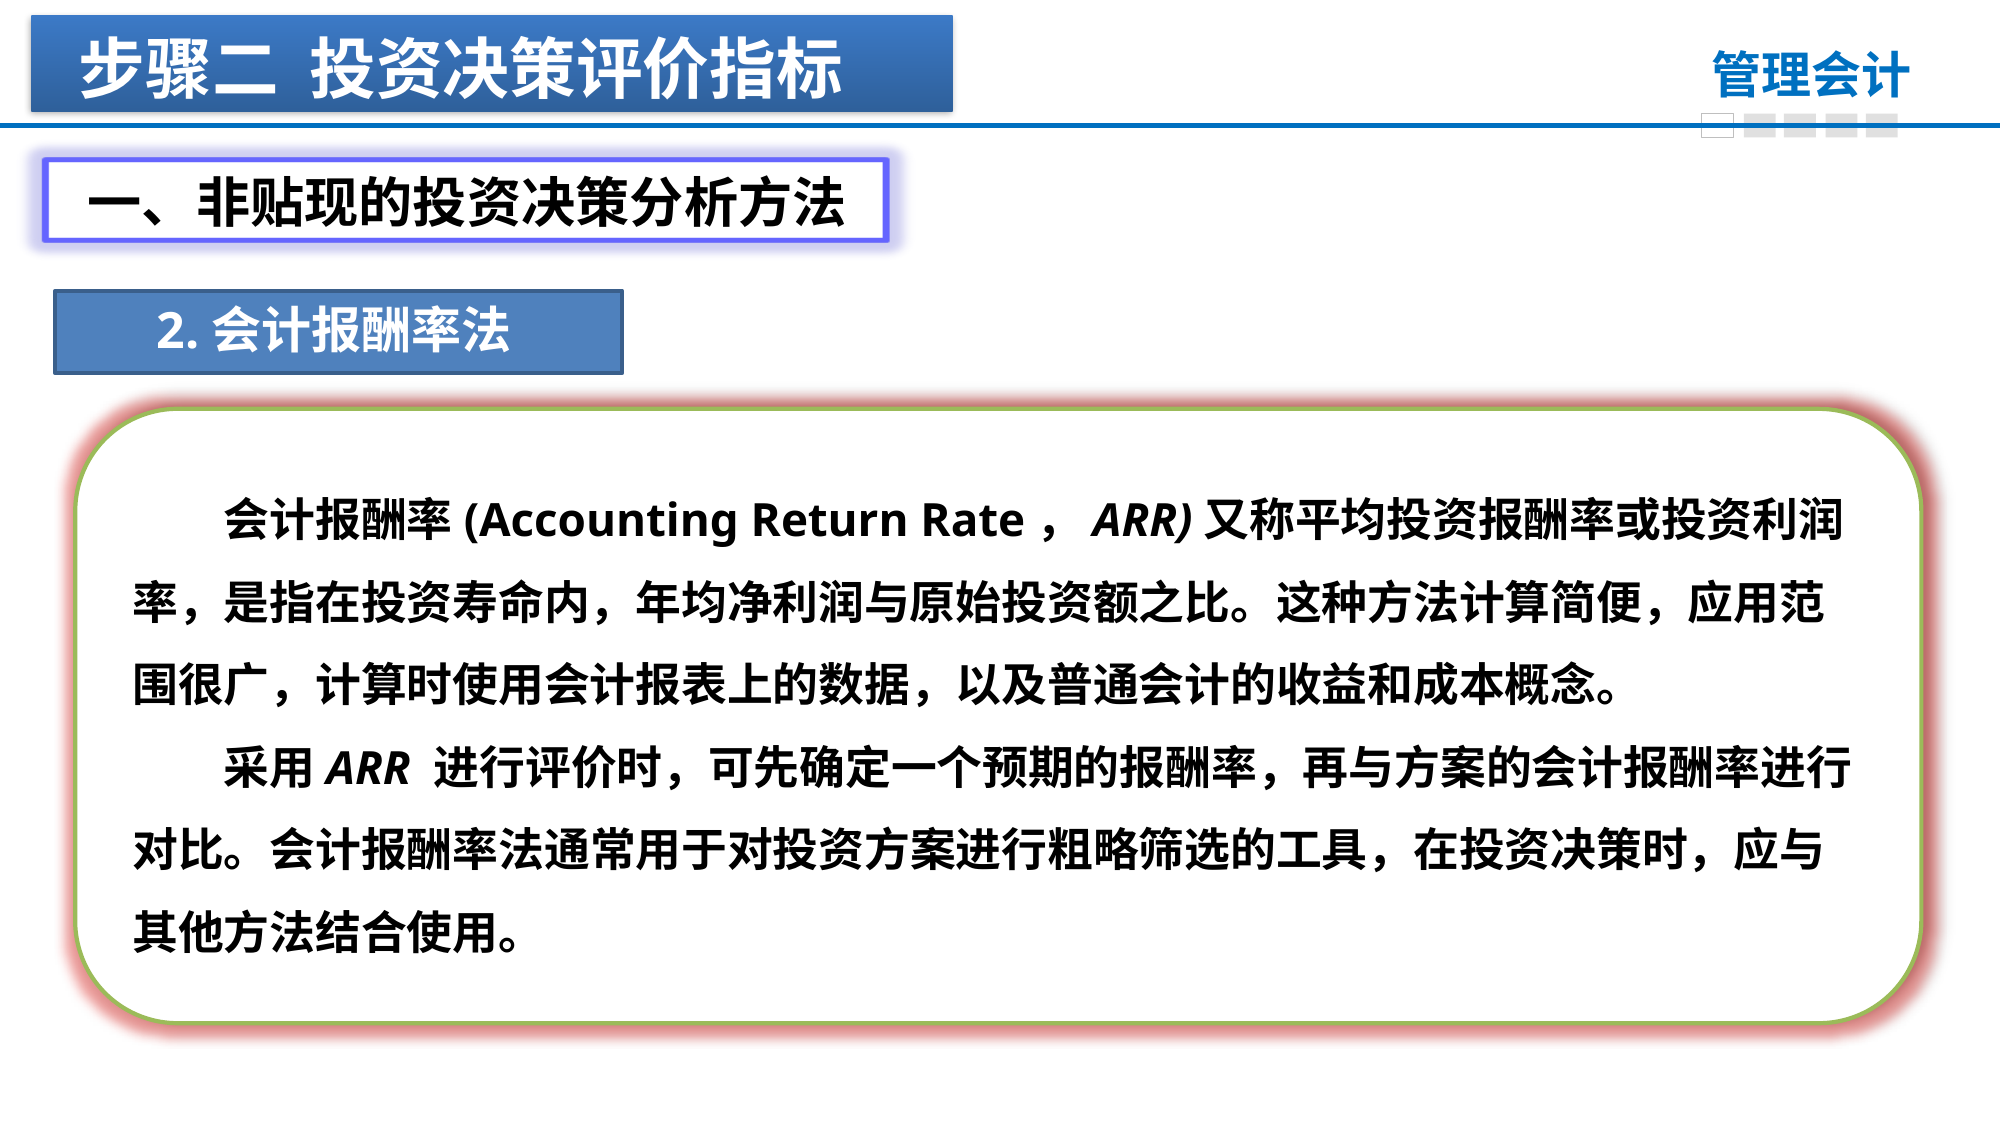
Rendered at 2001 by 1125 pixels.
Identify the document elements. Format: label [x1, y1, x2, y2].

text_box [54, 290, 623, 428]
text_box [31, 14, 953, 117]
text_box [74, 408, 1922, 1024]
text_box [7, 132, 926, 268]
